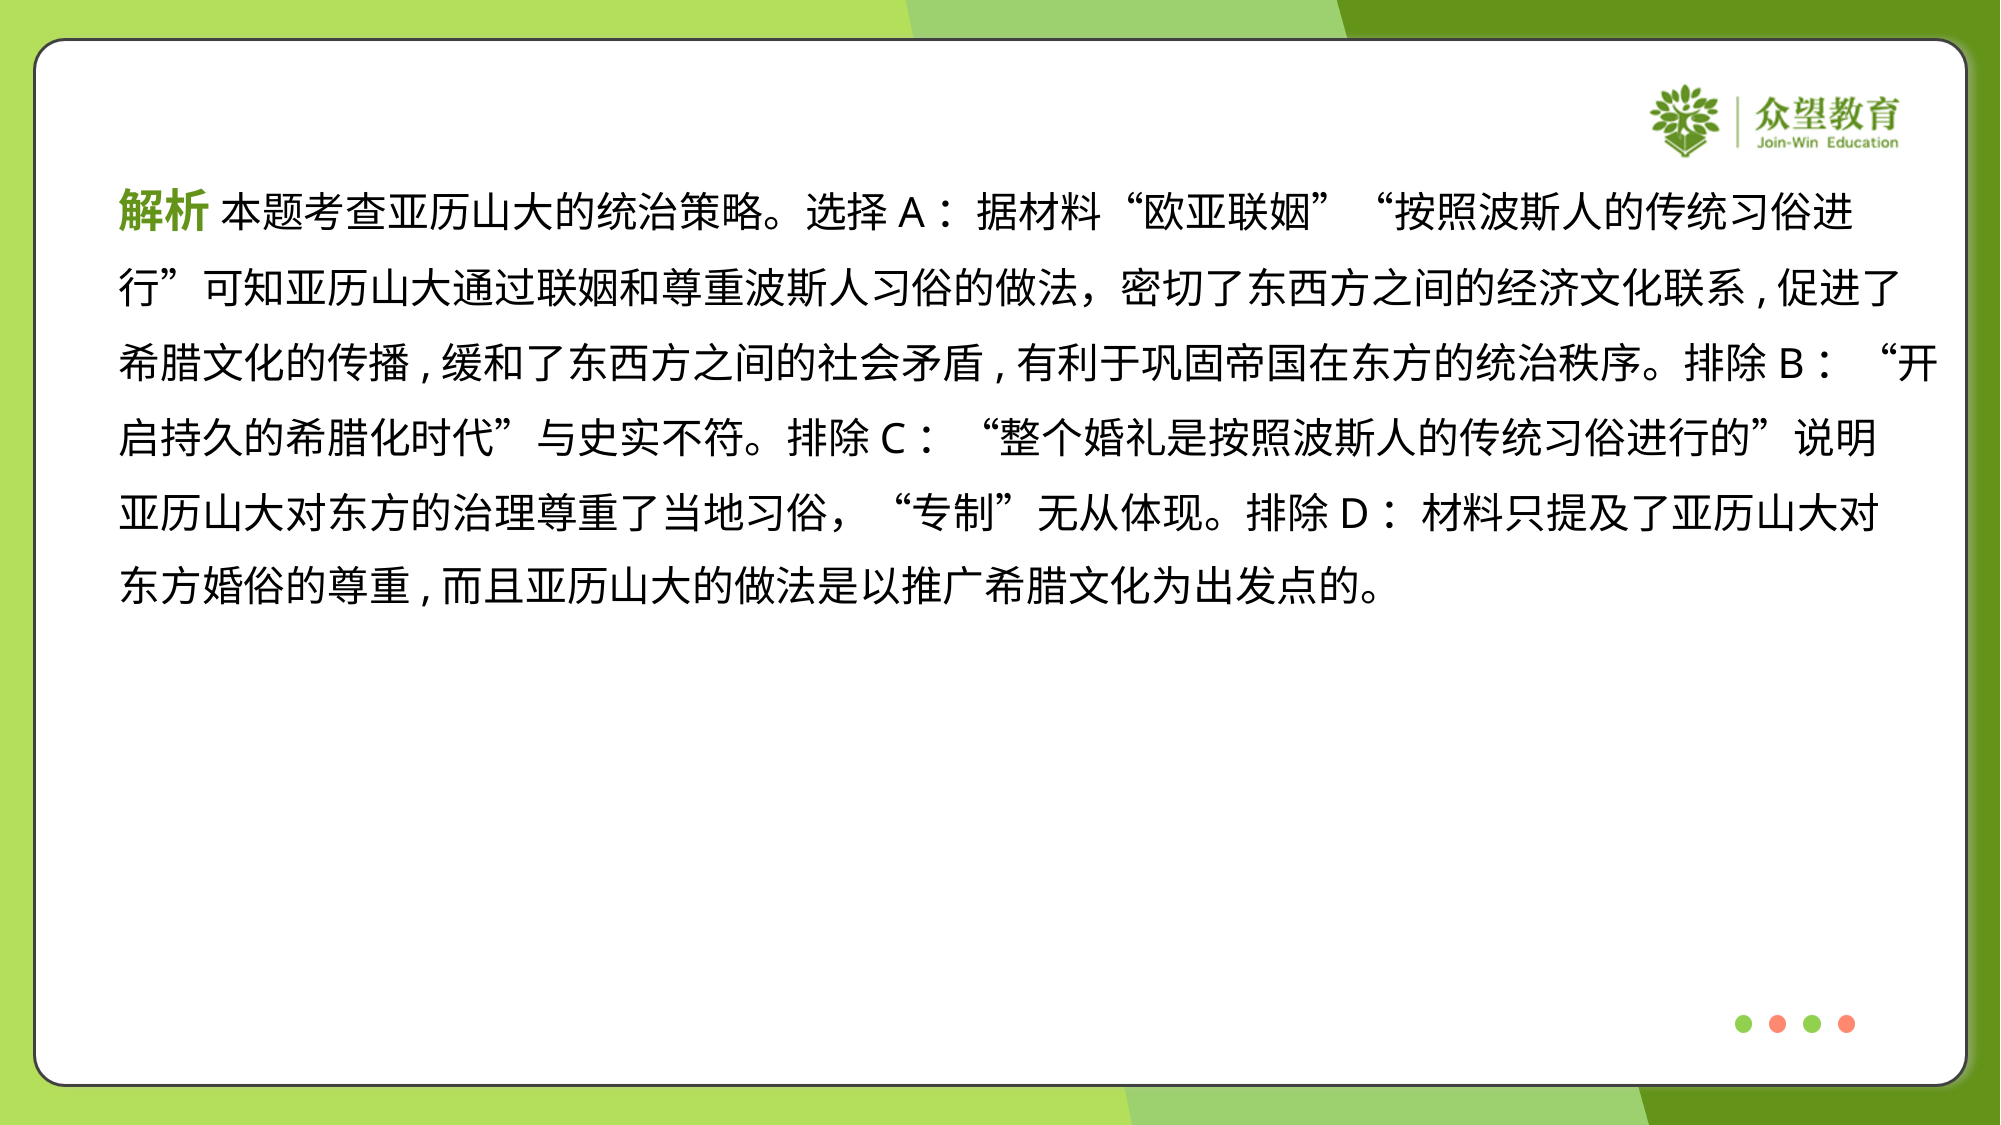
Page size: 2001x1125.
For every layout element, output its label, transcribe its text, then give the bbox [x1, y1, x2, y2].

text_box 解析 本题考查亚历山大的统治策略。选择A：据材料“欧亚联姻”“按照波斯人的传统习俗进 行”可知亚历山大通过联姻和尊重波斯人习俗的做法，密切了东西方之间的经济文化联系,促进了 希腊文化的传播,缓和了东西方之间的社会矛盾,有利于巩固帝国在东方的统治秩序。排除B：“开 启持久的希腊化时代”与史实不符。排除C：“整个婚礼是按照波斯人的传统习俗进行的”说明 亚历山大对东方的治理尊重了当地习俗，“专制”无从体现。排除D：材料只提及了亚历山大对 东方婚俗的尊重,而且亚历山大的做法是以推广希腊文化为出发点的。 [118, 159, 1883, 602]
picture [0, 0, 2000, 1125]
